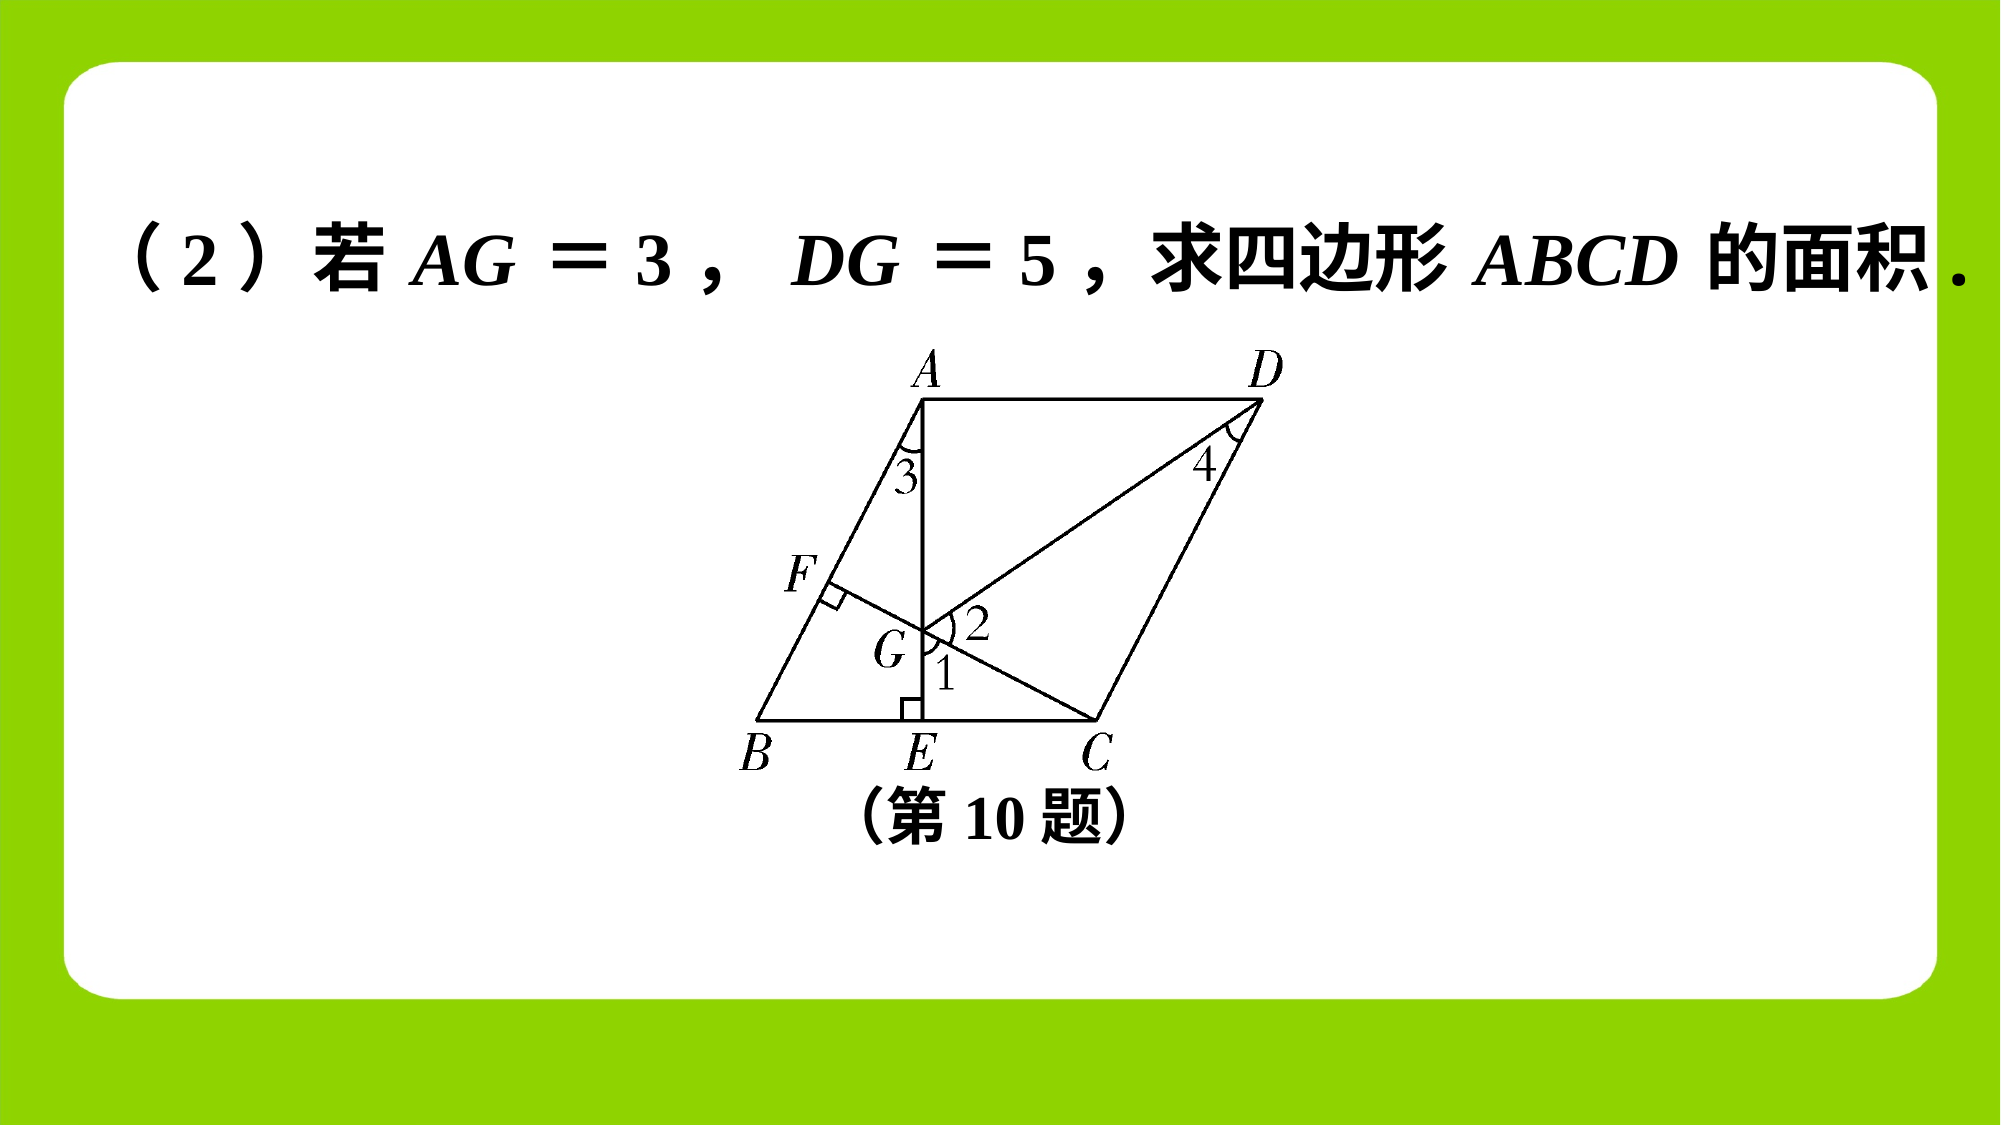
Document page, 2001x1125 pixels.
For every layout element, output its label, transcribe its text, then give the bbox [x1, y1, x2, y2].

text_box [738, 349, 1283, 868]
picture [0, 0, 2001, 1125]
text_box （2）若AG＝3，DG＝5，求四边形ABCD的面积. [88, 210, 1974, 393]
